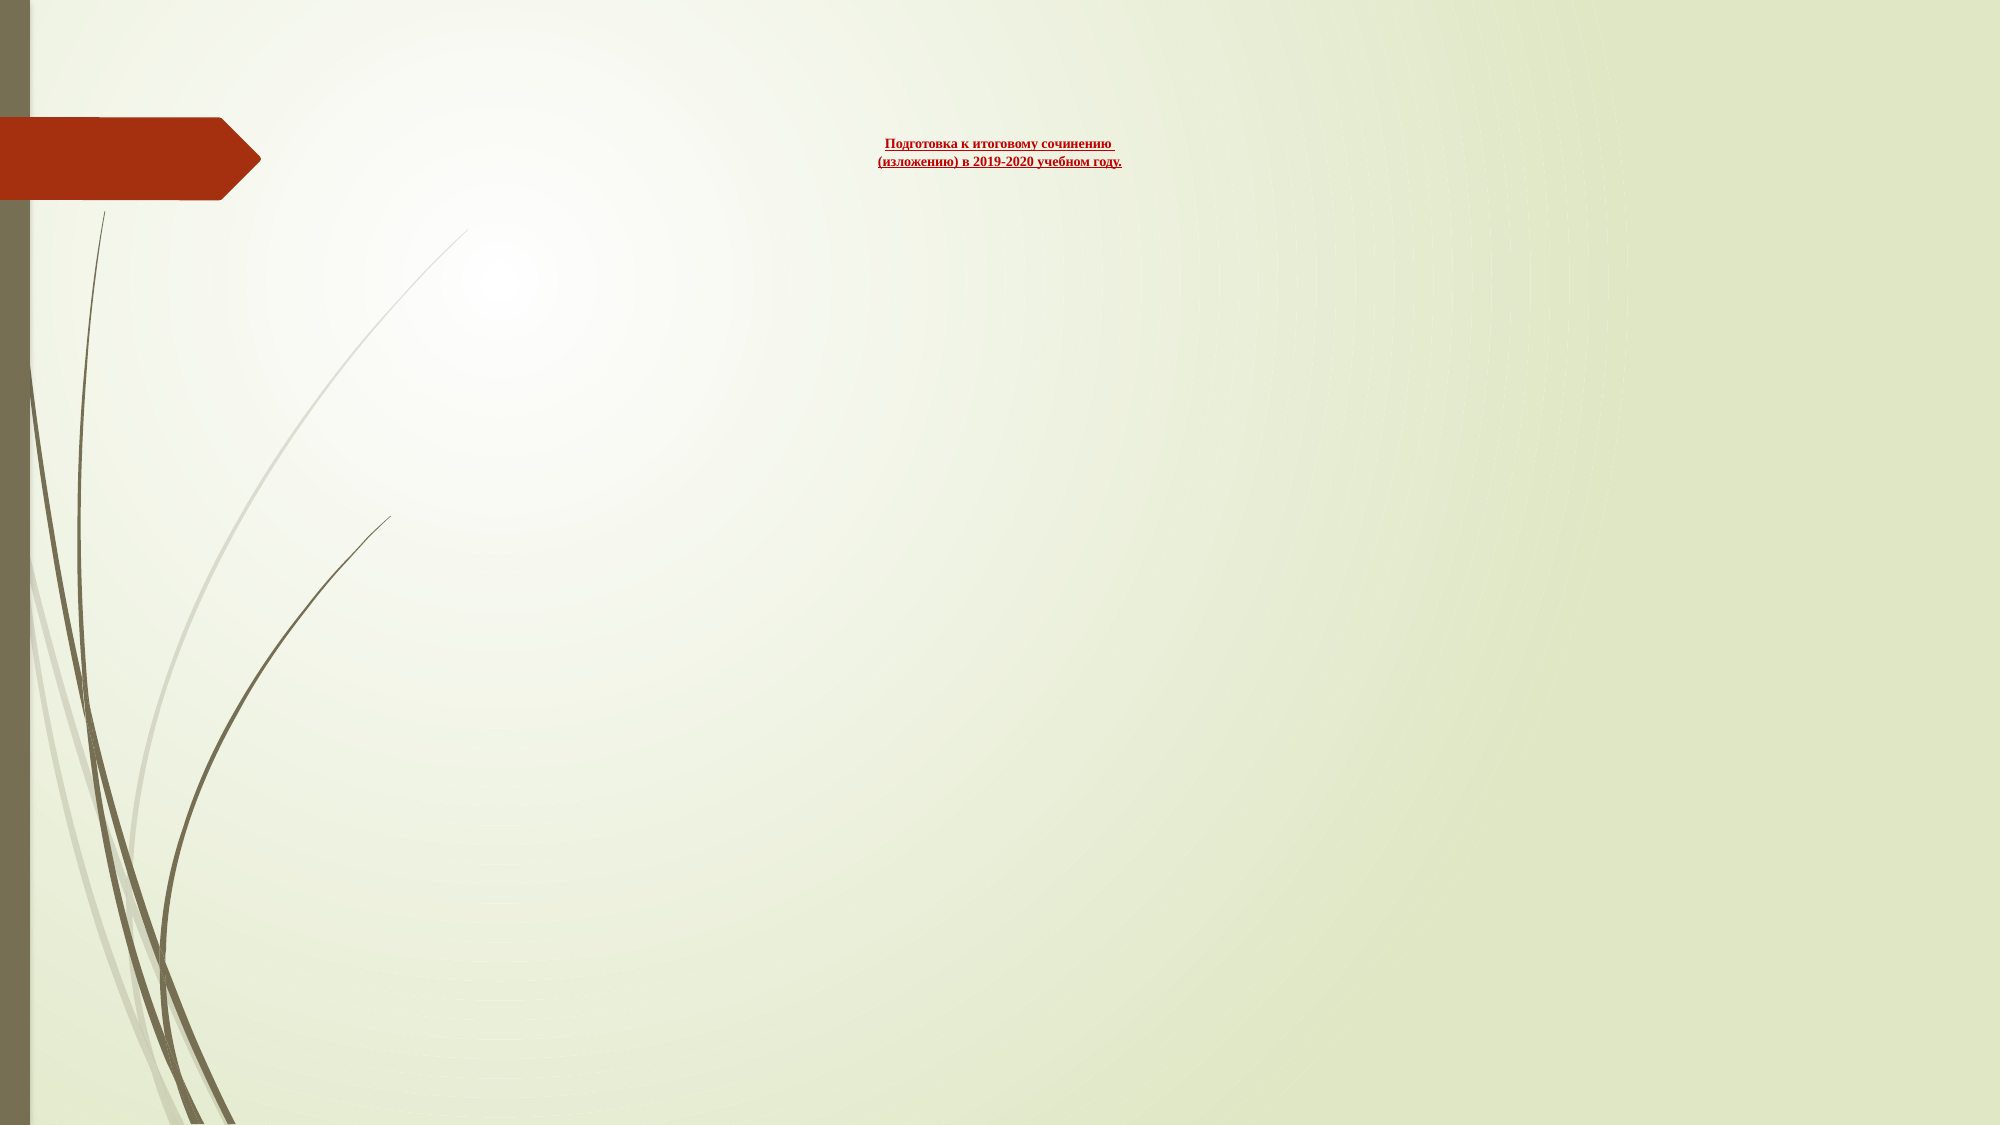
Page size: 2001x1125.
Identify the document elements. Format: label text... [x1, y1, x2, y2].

list [137, 304, 1863, 1014]
title Подготовка к итоговому сочинению (изложению) в 2019-2020 учебном году. [137, 59, 1863, 304]
